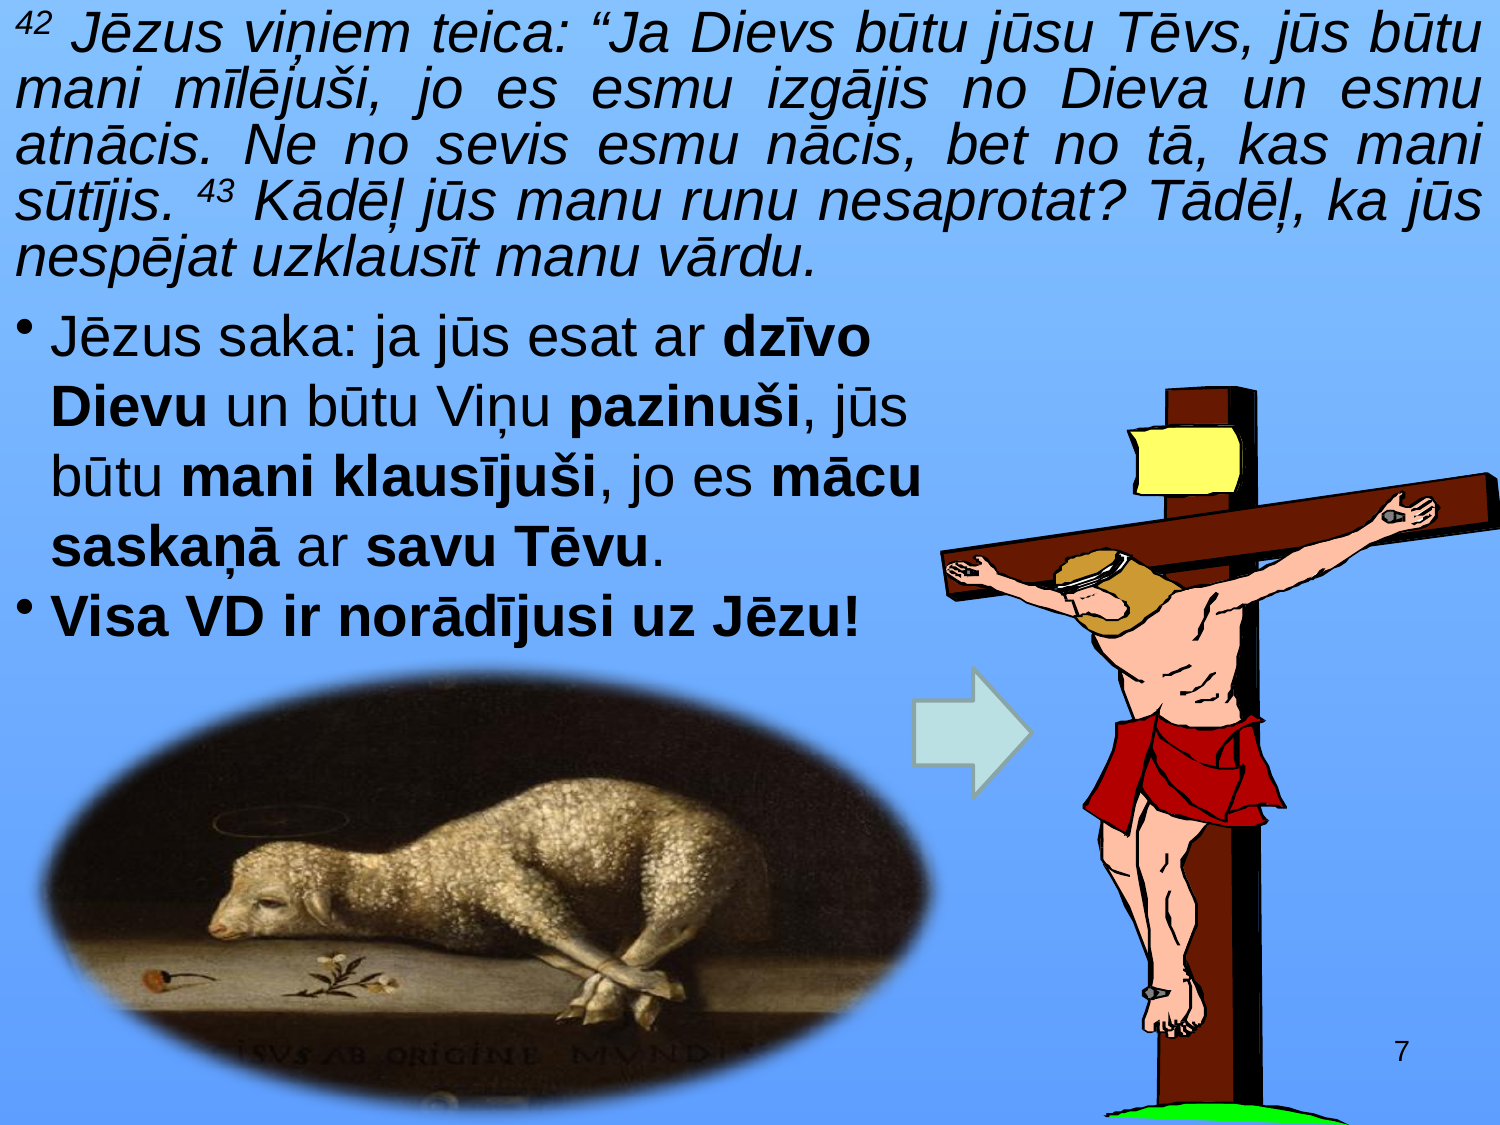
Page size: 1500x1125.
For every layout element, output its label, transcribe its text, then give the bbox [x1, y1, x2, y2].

text_box Jēzus saka: ja jūs esat ar dzīvo Dievu un būtu Viņu pazinuši, jūs būtu mani klausījuši, jo es mācu saskaņā ar savu Tēvu. Visa VD ir norādījusi uz Jēzu! [0, 290, 1034, 656]
list 42 Jēzus viņiem teica: “Ja Dievs būtu jūsu Tēvs, jūs būtu mani mīlējuši, jo es esmu izgājis no Dieva un esmu atnācis. Ne no sevis esmu nācis, bet no tā, kas mani sūtījis. 43 Kādēļ jūs manu runu nesaprotat? Tādēļ, ka jūs nespējat uzklausīt manu vārdu. [0, 0, 1500, 178]
picture [23, 386, 1500, 1125]
